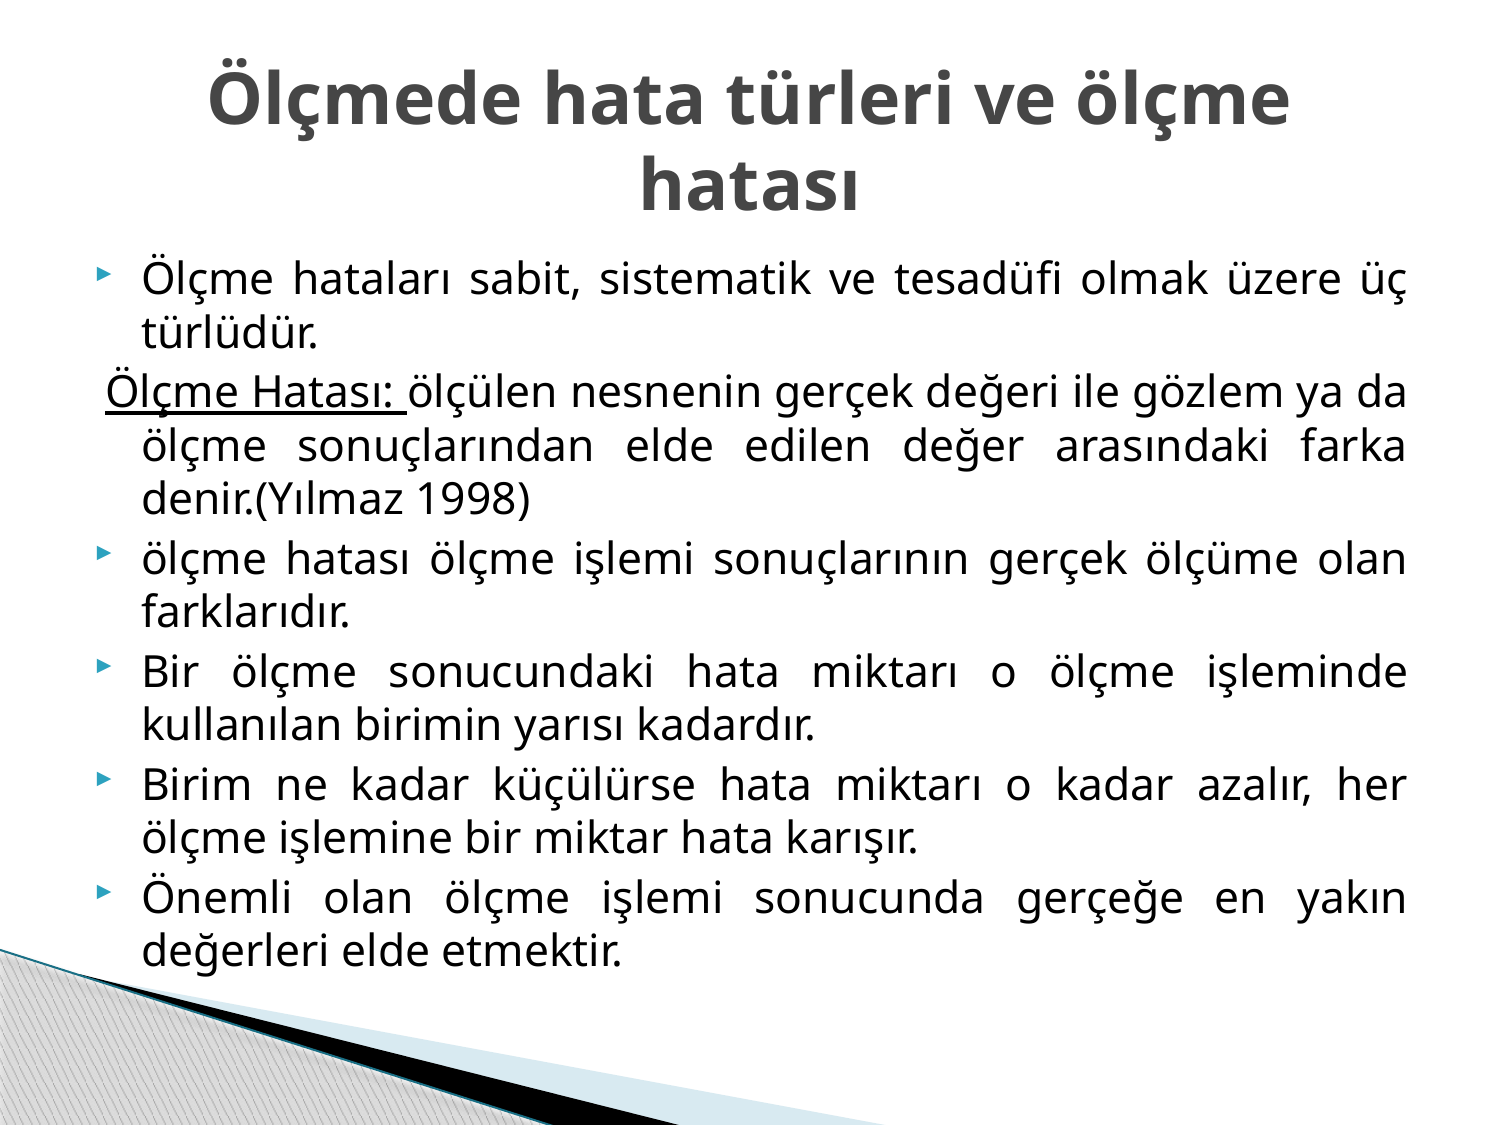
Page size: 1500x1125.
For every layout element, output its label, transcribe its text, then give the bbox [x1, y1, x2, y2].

list Ölçme hataları sabit, sistematik ve tesadüfi olmak üzere üç türlüdür. Ölçme Hatası: ölçülen nesnenin gerçek değeri ile gözlem ya da ölçme sonuçlarından elde edilen değer arasındaki farka denir.(Yılmaz 1998) ölçme hatası ölçme işlemi sonuçlarının gerçek ölçüme olan farklarıdır. Bir ölçme sonucundaki hata miktarı o ölçme işleminde kullanılan birimin yarısı kadardır. Birim ne kadar küçülürse hata miktarı o kadar azalır, her ölçme işlemine bir miktar hata karışır. Önemli olan ölçme işlemi sonucunda gerçeğe en yakın değerleri elde etmektir. [75, 243, 1425, 986]
title Ölçmede hata türleri ve ölçme hatası [75, 45, 1425, 233]
